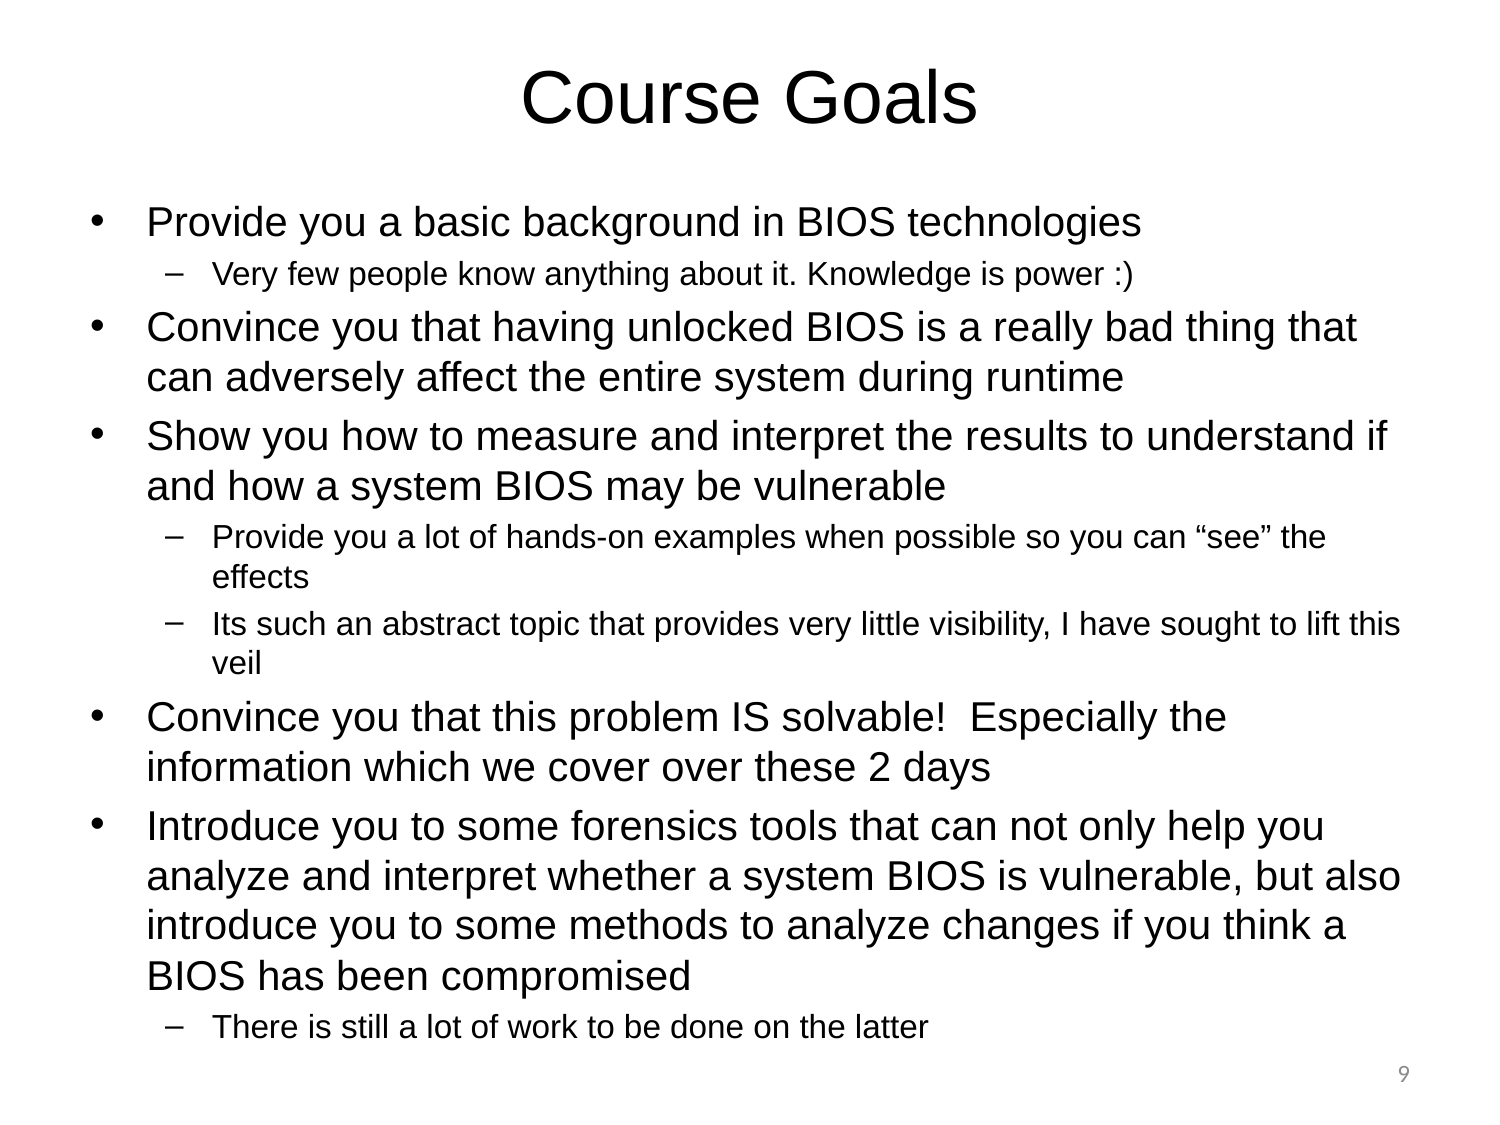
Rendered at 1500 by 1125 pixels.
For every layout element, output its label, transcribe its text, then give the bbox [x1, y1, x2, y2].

title Course Goals [75, 12, 1425, 175]
list Provide you a basic background in BIOS technologies Very few people know anything about it. Knowledge is power :) Convince you that having unlocked BIOS is a really bad thing that can adversely affect the entire system during runtime Show you how to measure and interpret the results to understand if and how a system BIOS may be vulnerable Provide you a lot of hands-on examples when possible so you can “see” the effects Its such an abstract topic that provides very little visibility, I have sought to lift this veil Convince you that this problem IS solvable! Especially the information which we cover over these 2 days Introduce you to some forensics tools that can not only help you analyze and interpret whether a system BIOS is vulnerable, but also introduce you to some methods to analyze changes if you think a BIOS has been compromised There is still a lot of work to be done on the latter [75, 187, 1425, 1088]
slide_number 9 [1074, 1042, 1425, 1103]
